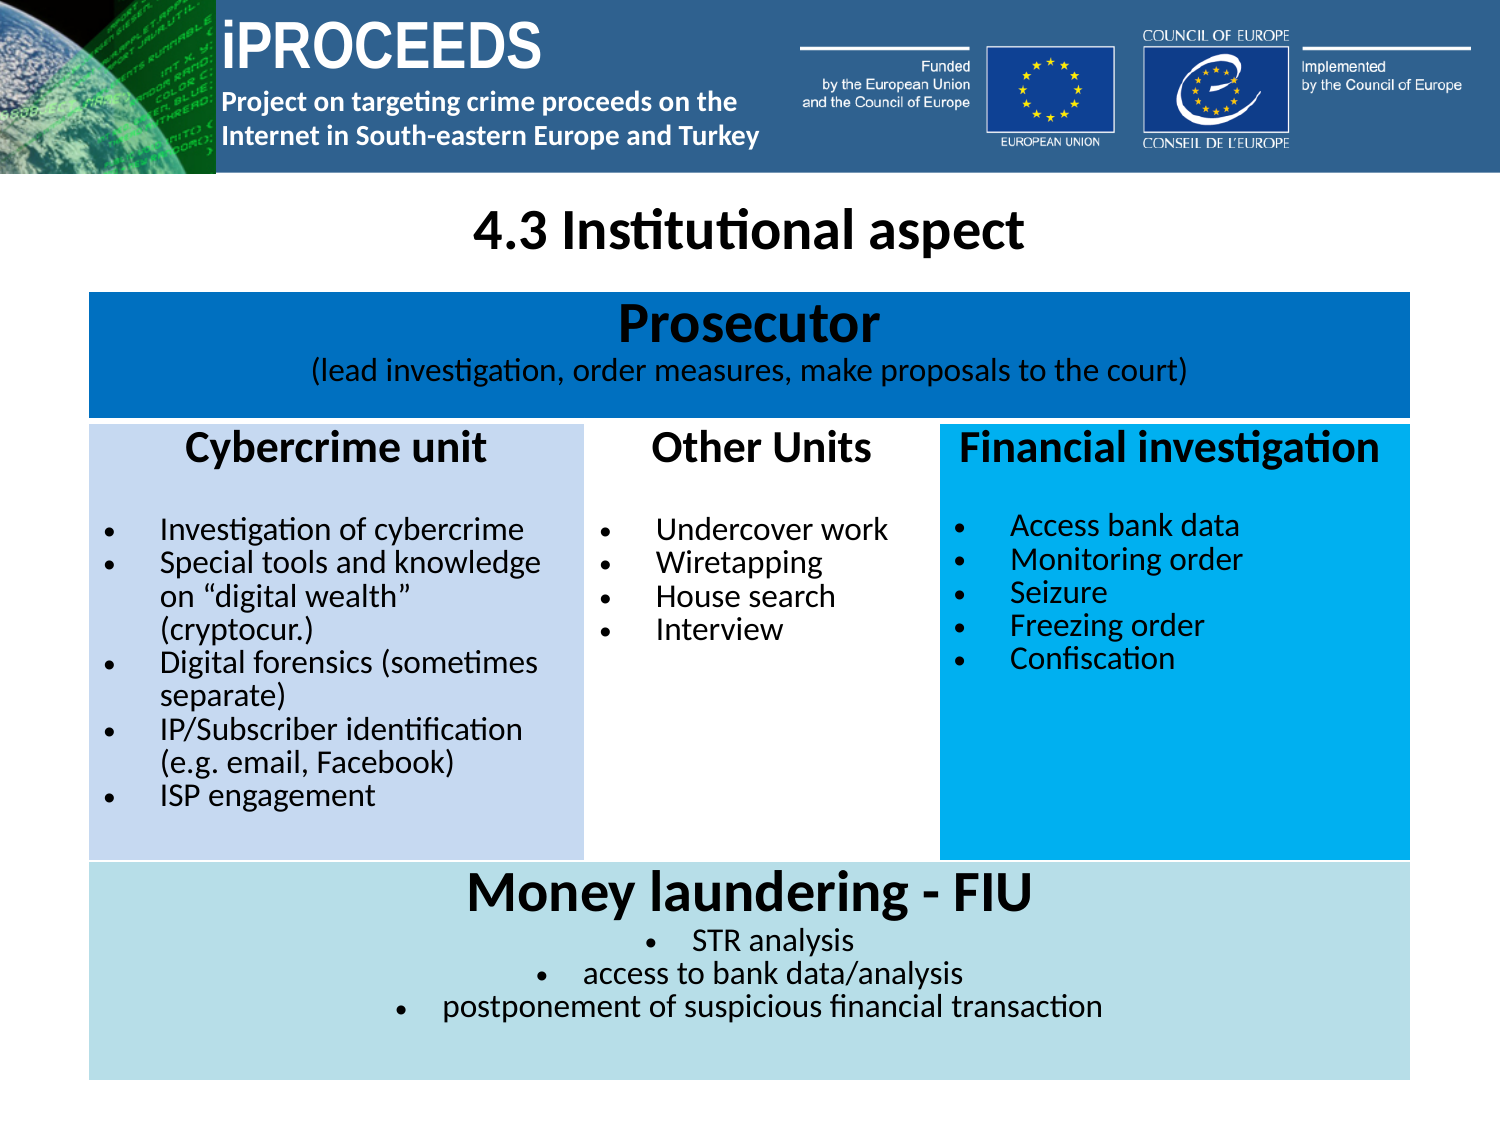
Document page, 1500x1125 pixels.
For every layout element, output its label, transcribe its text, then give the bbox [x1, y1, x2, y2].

picture [800, 30, 1471, 148]
table_cell Other Units Undercover work Wiretapping House search Interview [585, 424, 938, 860]
table_header Prosecutor (lead investigation, order measures, make proposals to the court) [89, 292, 1410, 418]
picture [0, 0, 216, 172]
title 4.3 Institutional aspect [0, 172, 1500, 279]
table_cell Money laundering - FIU STR analysis access to bank data/analysis postponement of suspicious financial transaction [89, 862, 1410, 1080]
table_cell Financial investigation Access bank data Monitoring order Seizure Freezing order Confiscation [940, 424, 1410, 860]
table_cell Cybercrime unit Investigation of cybercrime Special tools and knowledge on “digital wealth” (cryptocur.) Digital forensics (sometimes separate) IP/Subscriber identification (e.g. email, Facebook) ISP engagement [89, 424, 584, 860]
